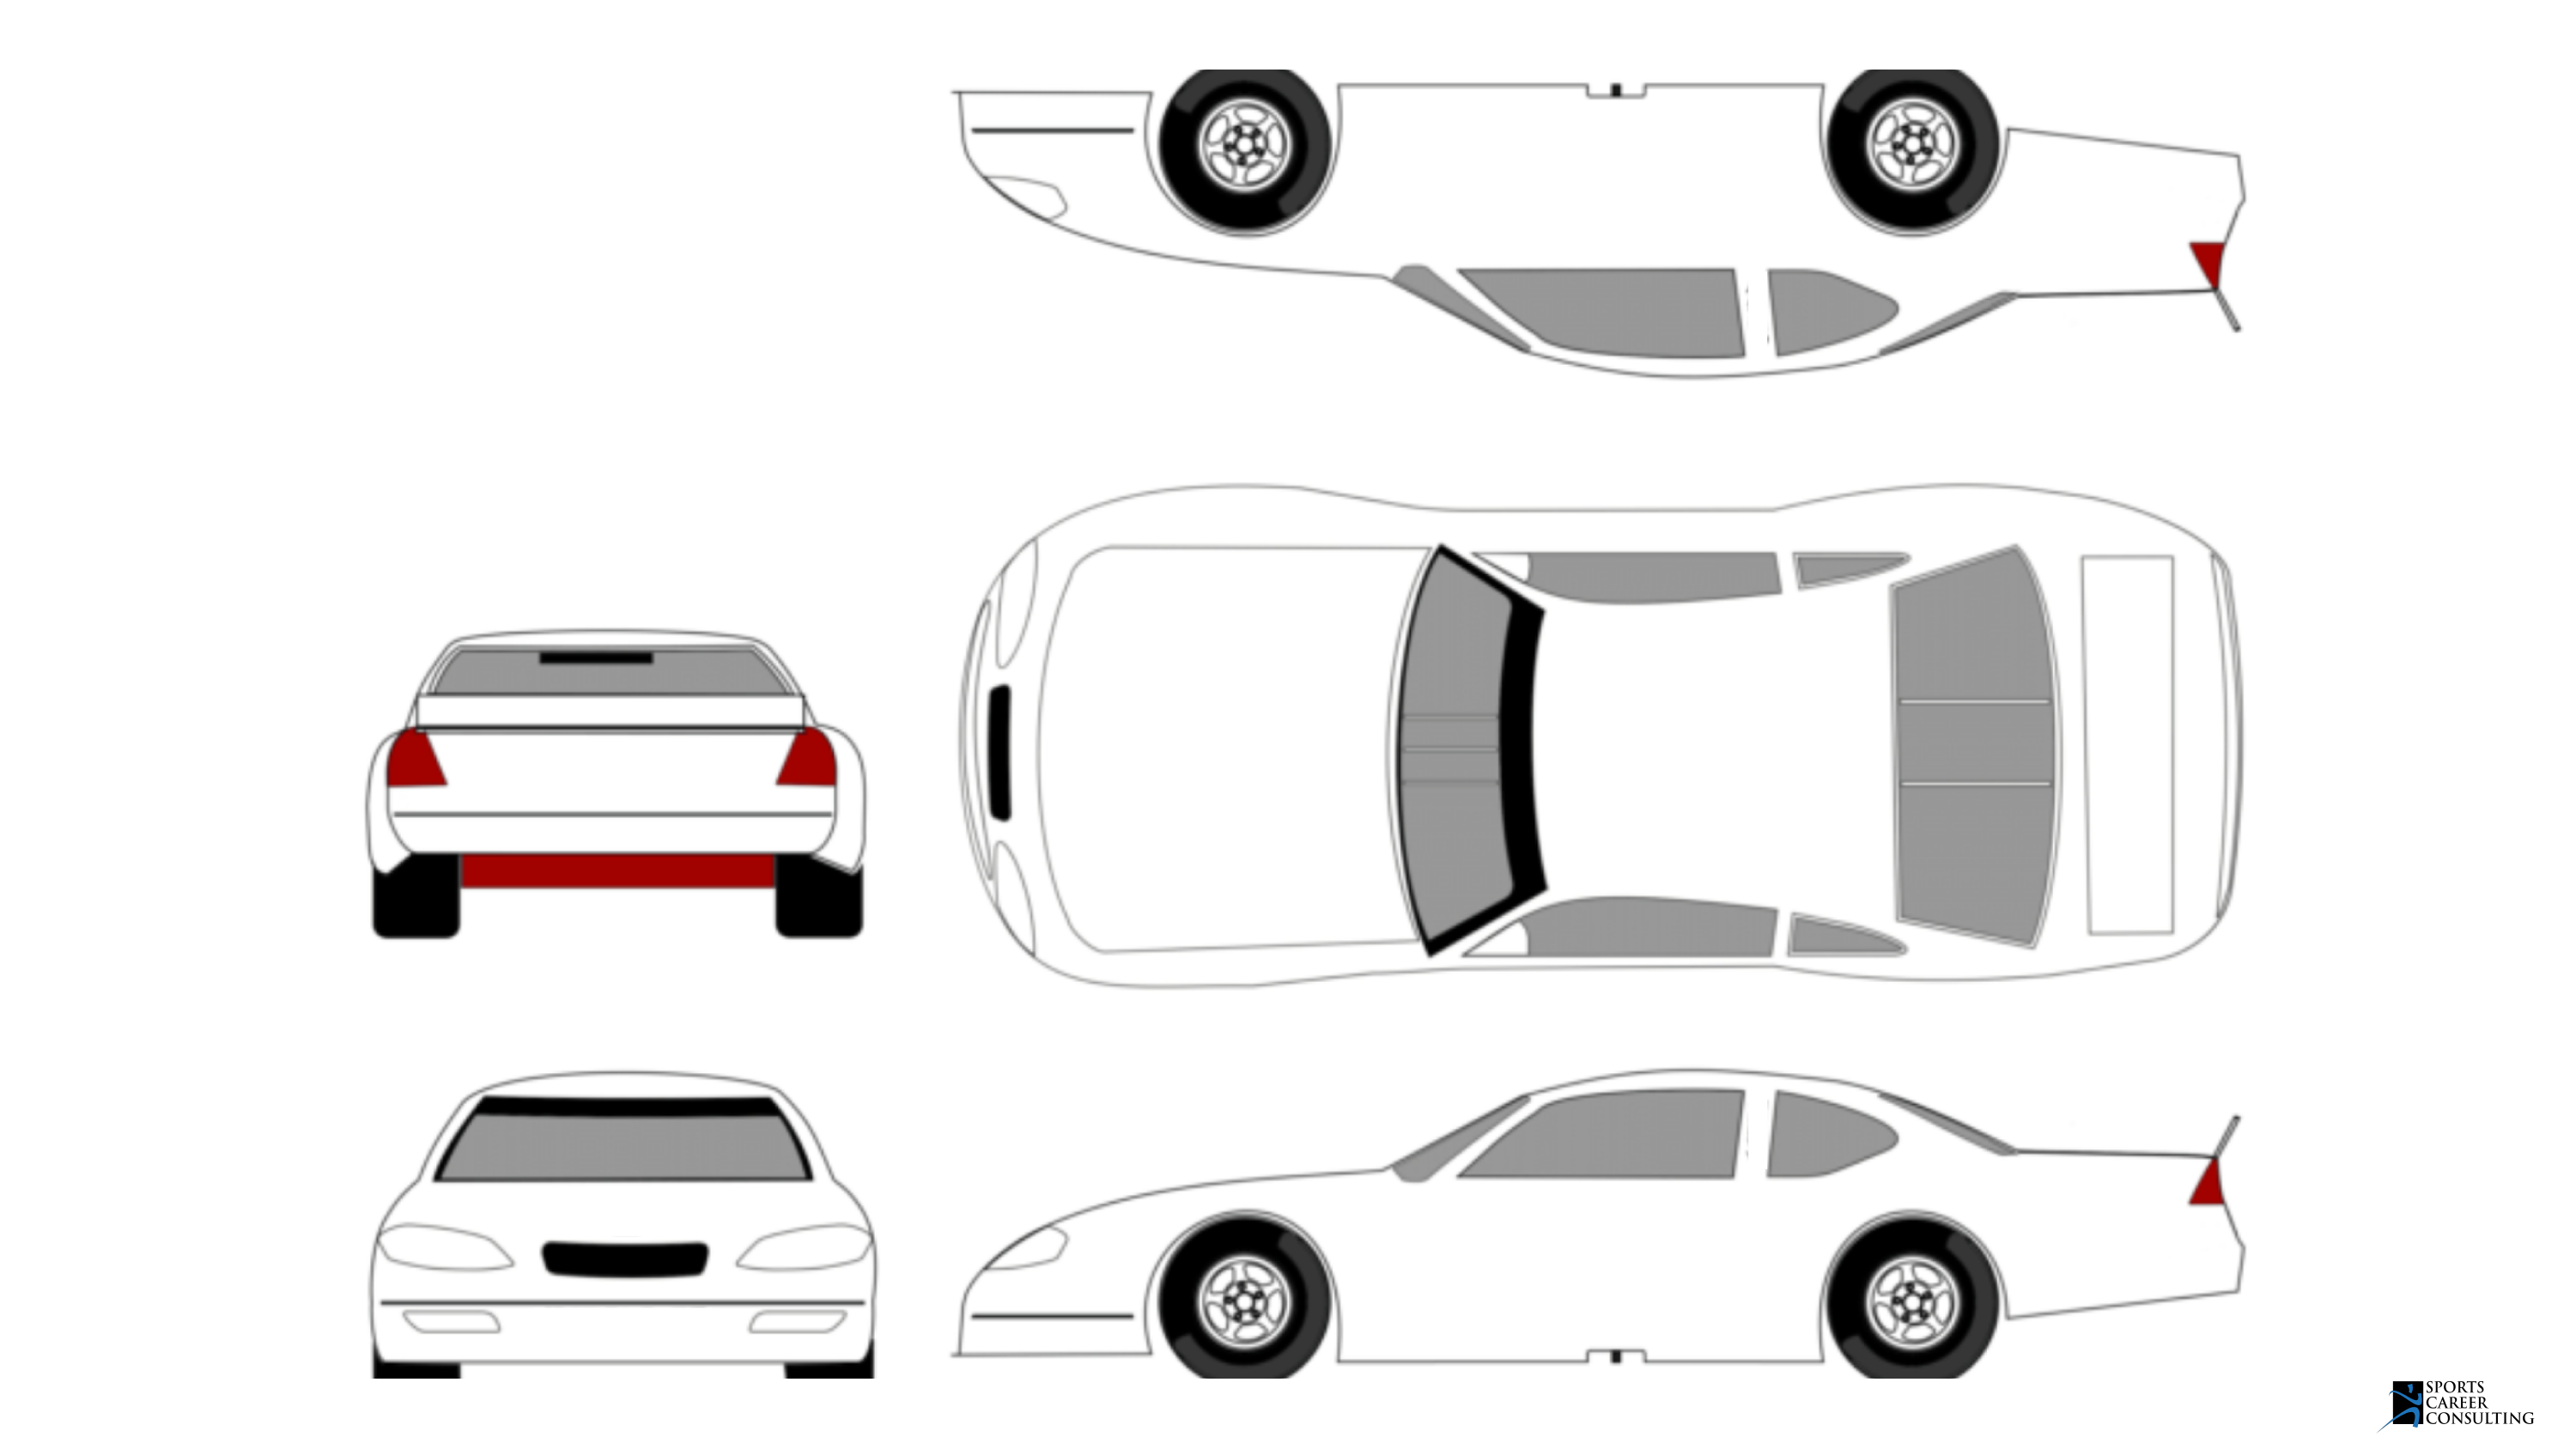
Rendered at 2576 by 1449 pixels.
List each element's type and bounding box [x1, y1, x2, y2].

picture [2376, 1379, 2536, 1434]
picture [125, 70, 2451, 1379]
